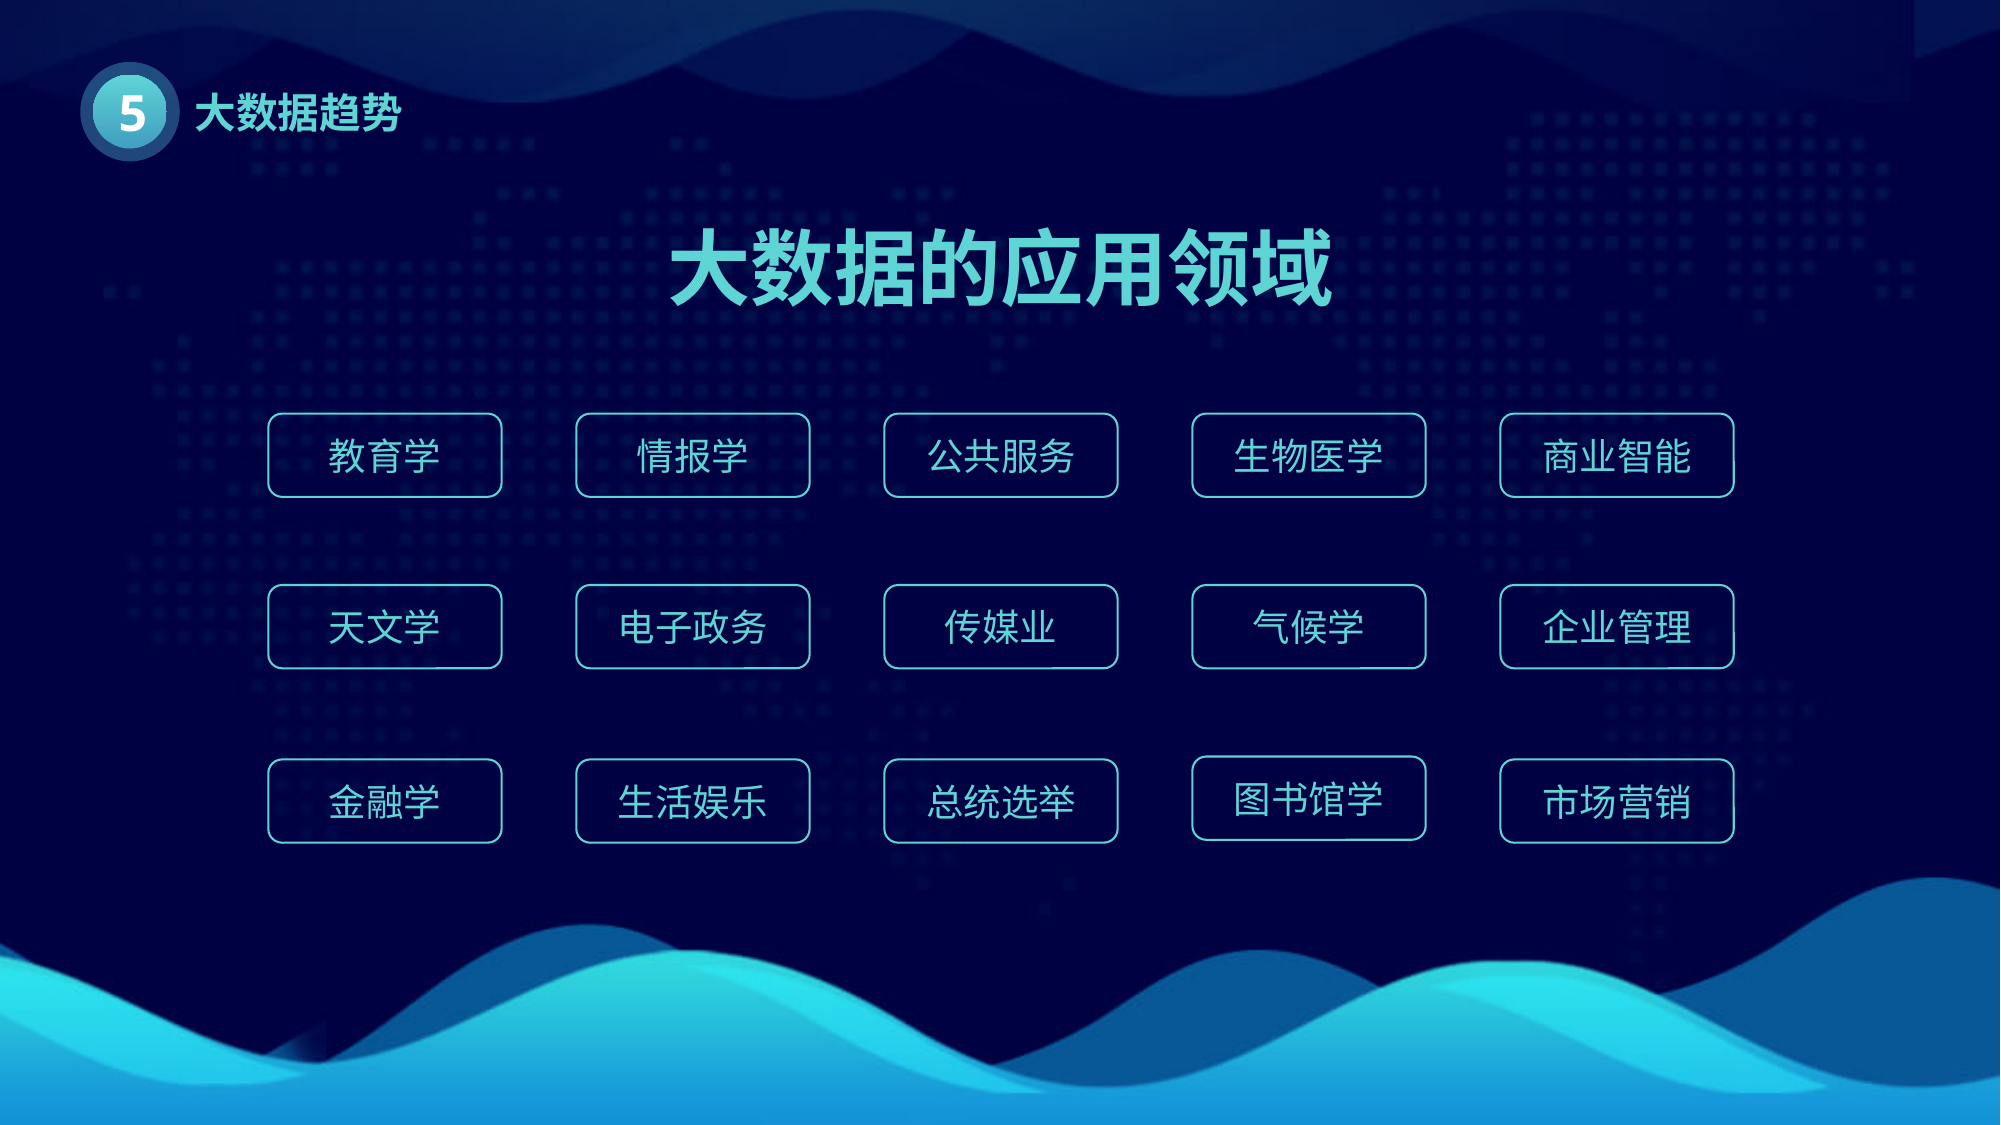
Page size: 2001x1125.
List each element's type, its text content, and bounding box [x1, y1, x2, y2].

text_box 天文学 [267, 583, 503, 670]
text_box 公共服务 [883, 412, 1119, 498]
text_box 教育学 [267, 412, 503, 498]
text_box 传媒业 [883, 583, 1119, 670]
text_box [80, 61, 578, 162]
text_box 电子政务 [575, 583, 811, 670]
text_box 金融学 [267, 758, 503, 844]
text_box 总统选举 [883, 758, 1119, 844]
picture [0, 0, 2000, 1125]
text_box 情报学 [575, 412, 811, 498]
text_box 企业管理 [1499, 583, 1735, 670]
text_box 商业智能 [1499, 412, 1735, 498]
text_box 图书馆学 [1191, 755, 1427, 841]
text_box 市场营销 [1499, 758, 1735, 844]
text_box 生物医学 [1191, 412, 1427, 498]
text_box 气候学 [1191, 583, 1427, 670]
text_box 生活娱乐 [575, 758, 811, 844]
text_box 大数据的应用领域 [653, 189, 1349, 324]
